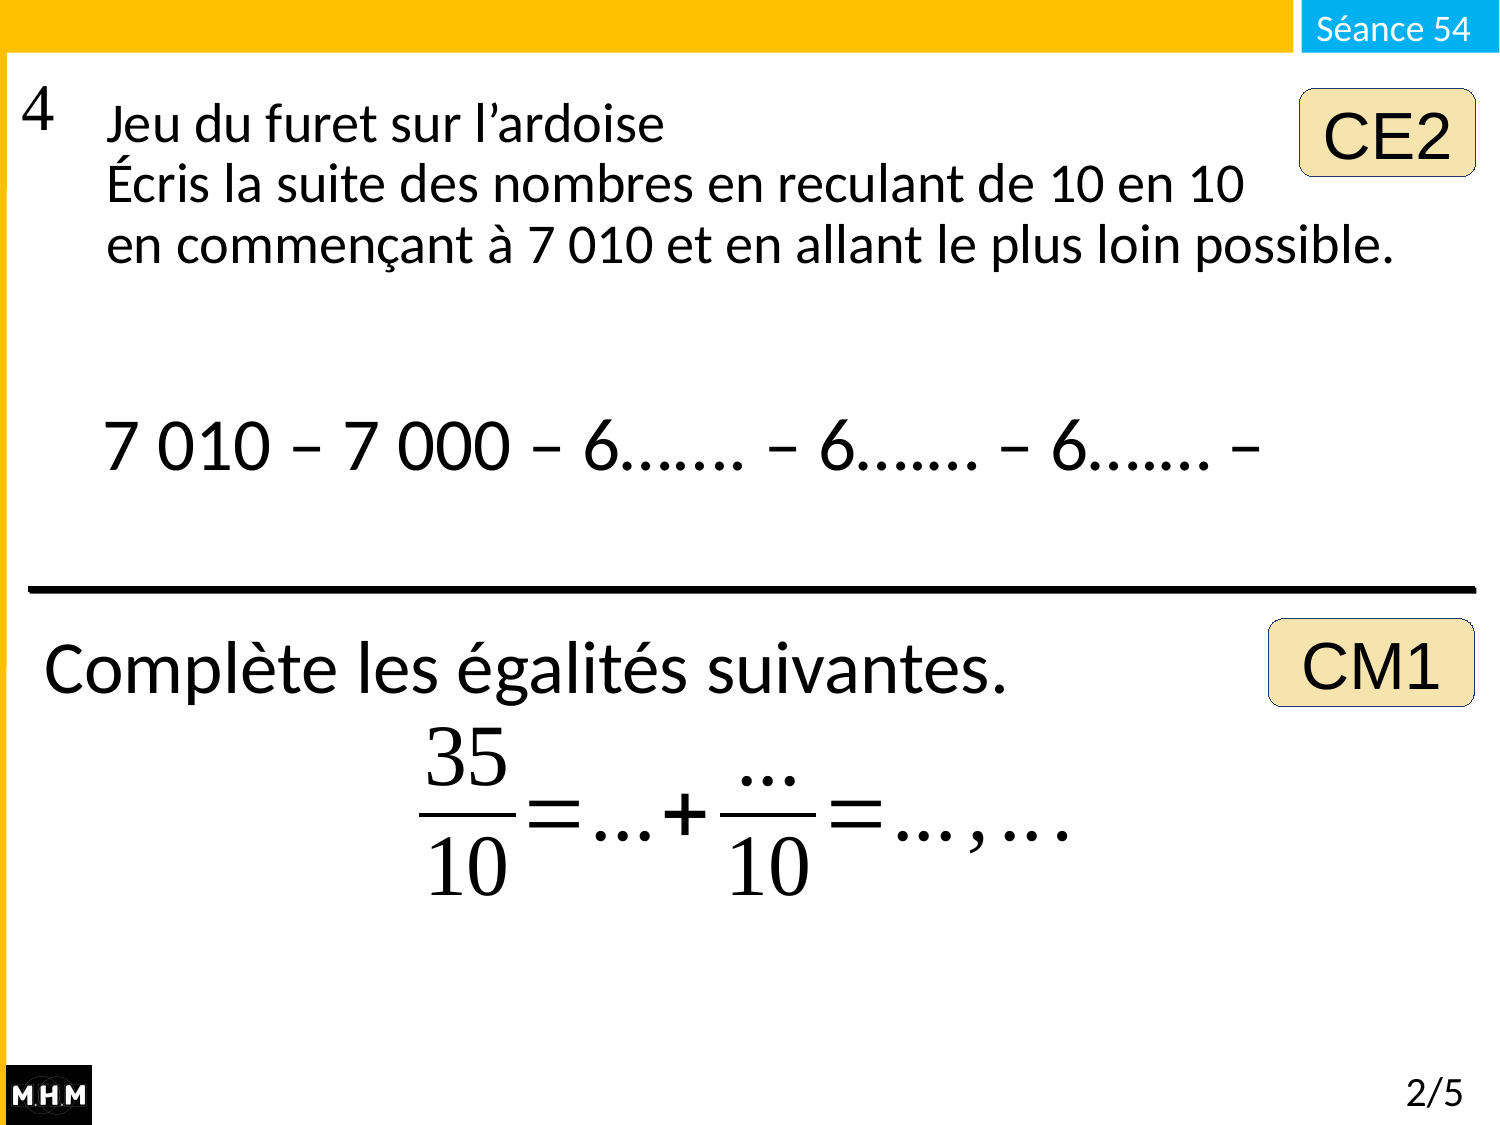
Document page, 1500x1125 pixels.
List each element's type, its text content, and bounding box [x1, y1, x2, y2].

text_box 7 010 – 7 000 – 6….... – 6….… – 6….… – [87, 309, 1299, 583]
text_box Jeu du furet sur l’ardoise Écris la suite des nombres en reculant de 10 en 10 en commençant à 7 010 et en allant le plus loin possible. [91, 60, 1414, 309]
text_box Complète les égalités suivantes. [29, 594, 1085, 746]
text_box CM1 [1268, 618, 1475, 707]
picture [6, 1065, 92, 1125]
text_box CE2 [1414, 88, 1476, 177]
text_box 2/5 [1371, 1063, 1498, 1123]
